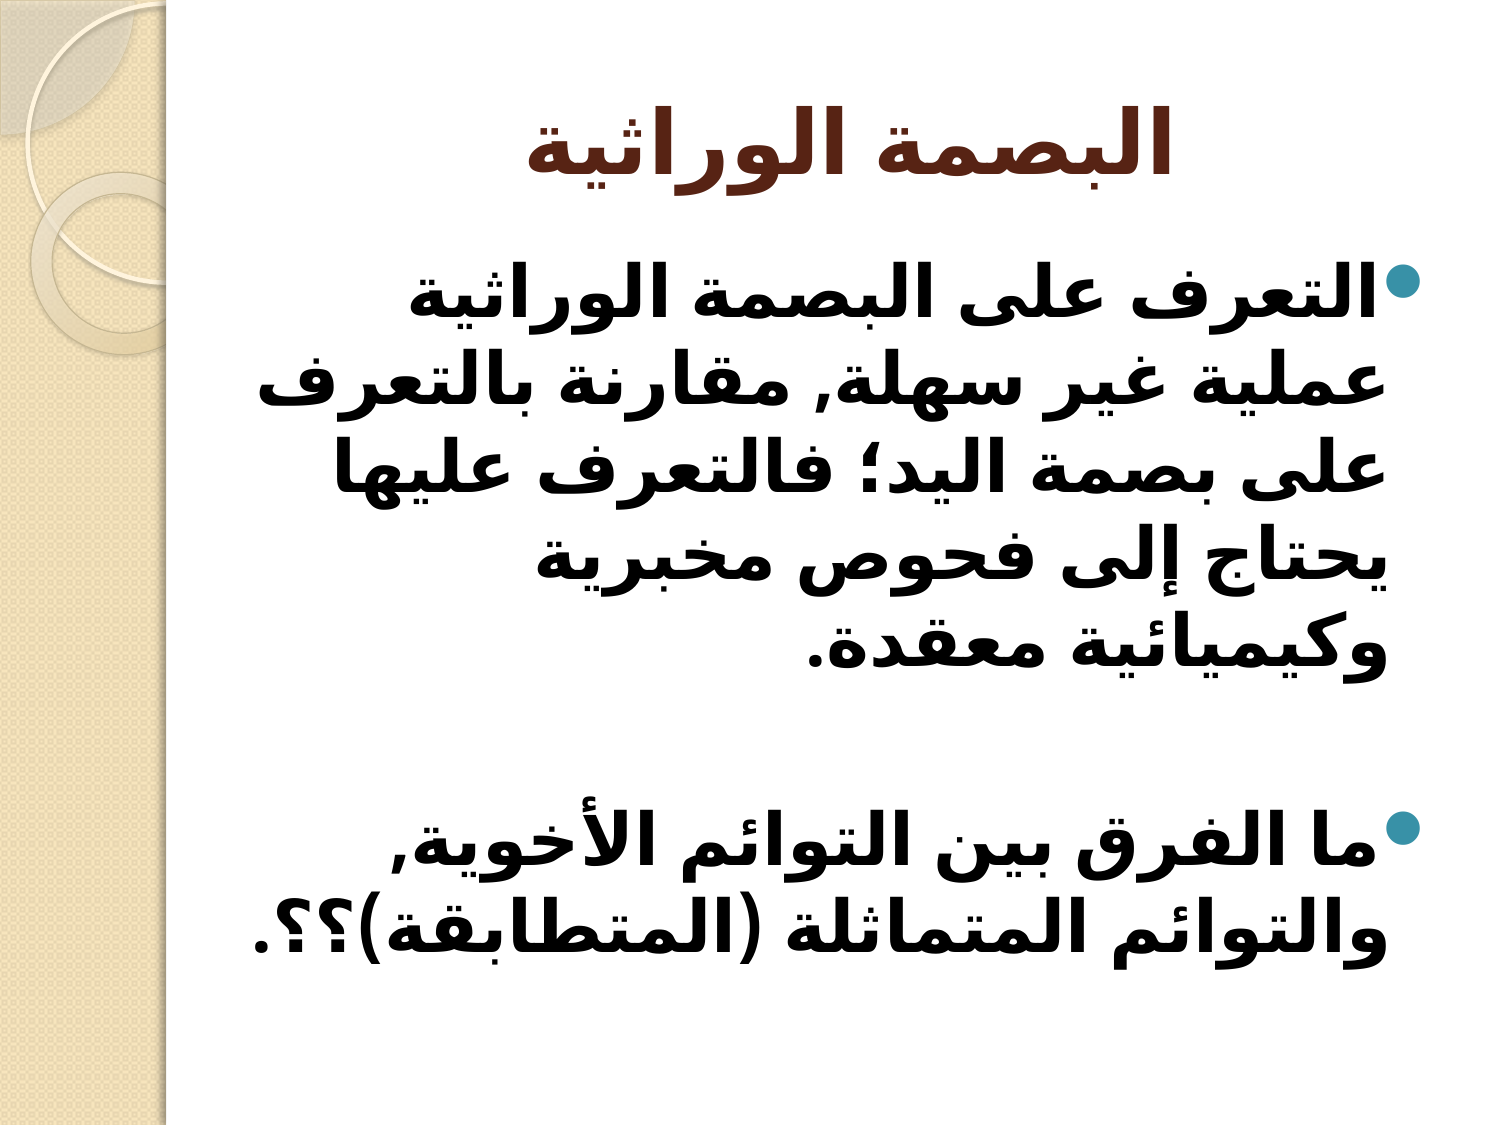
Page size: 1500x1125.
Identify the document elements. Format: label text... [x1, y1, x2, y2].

list التعرف على البصمة الوراثية عملية غير سهلة, مقارنة بالتعرف على بصمة اليد؛ فالتعرف عليها يحتاج إلى فحوص مخبرية وكيميائية معقدة. ما الفرق بين التوائم الأخوية, والتوائم المتماثلة (المتطابقة)؟؟. [235, 237, 1466, 1025]
title البصمة الوراثية [235, 45, 1466, 233]
